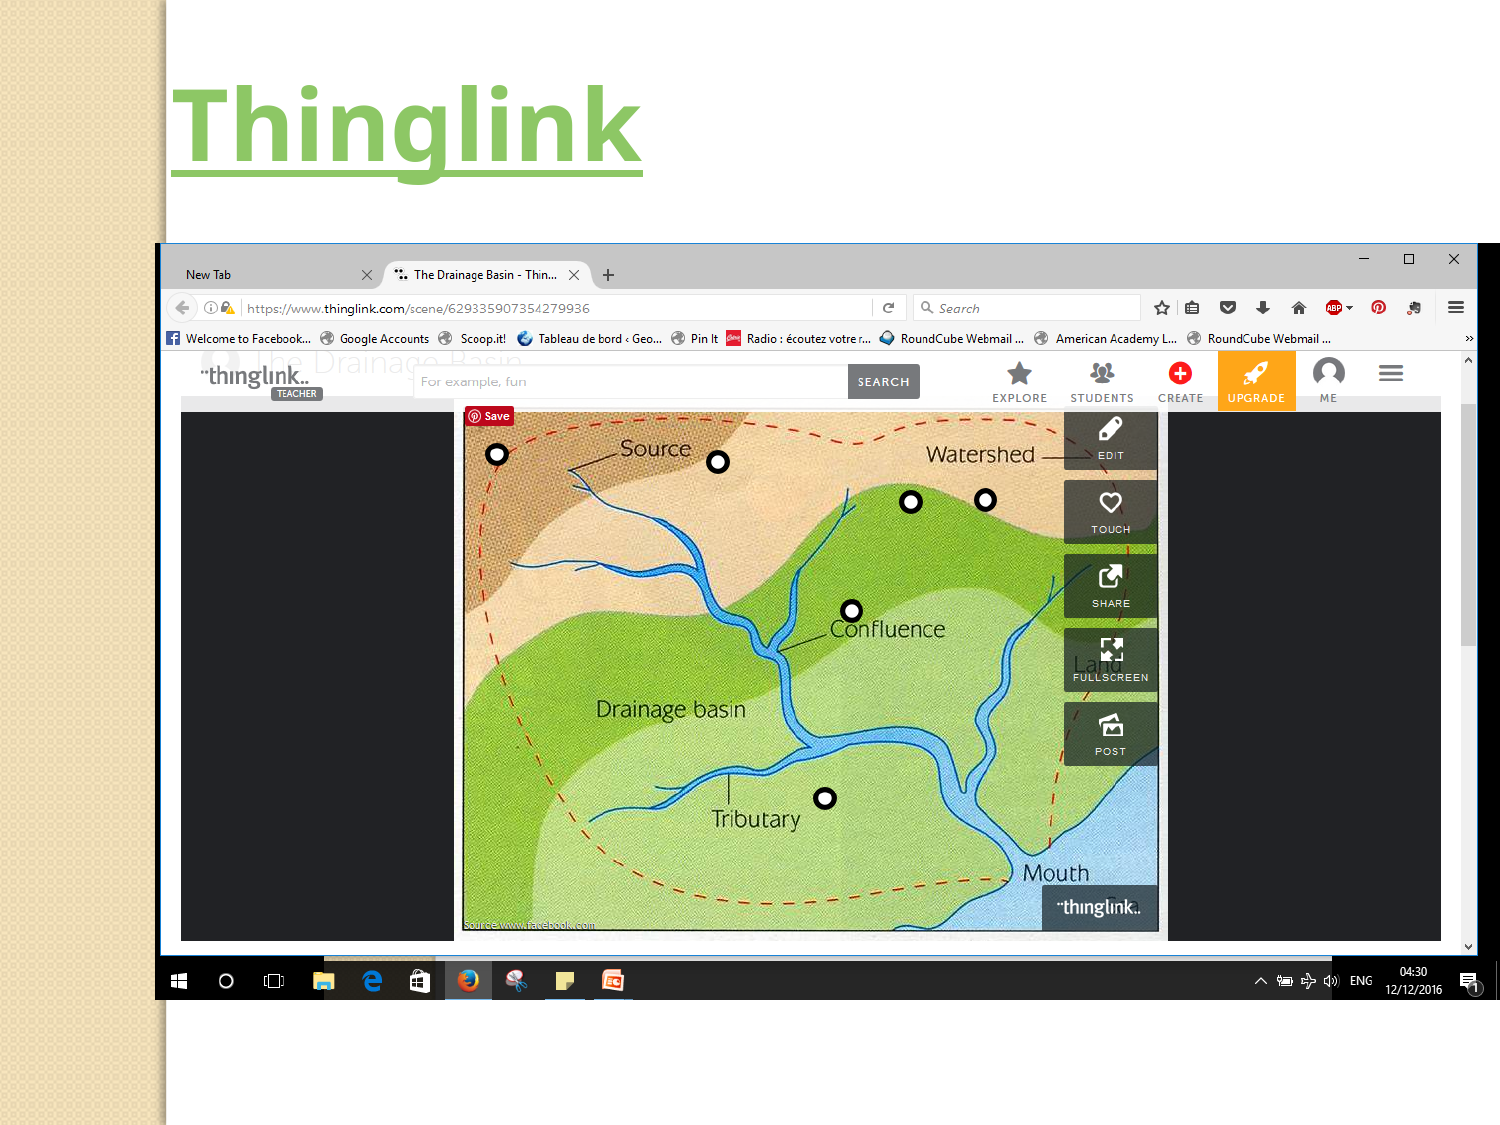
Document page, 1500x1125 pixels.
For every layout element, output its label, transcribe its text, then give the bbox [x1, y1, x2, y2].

picture [155, 243, 1500, 1000]
text_box Thinglink [156, 54, 658, 206]
